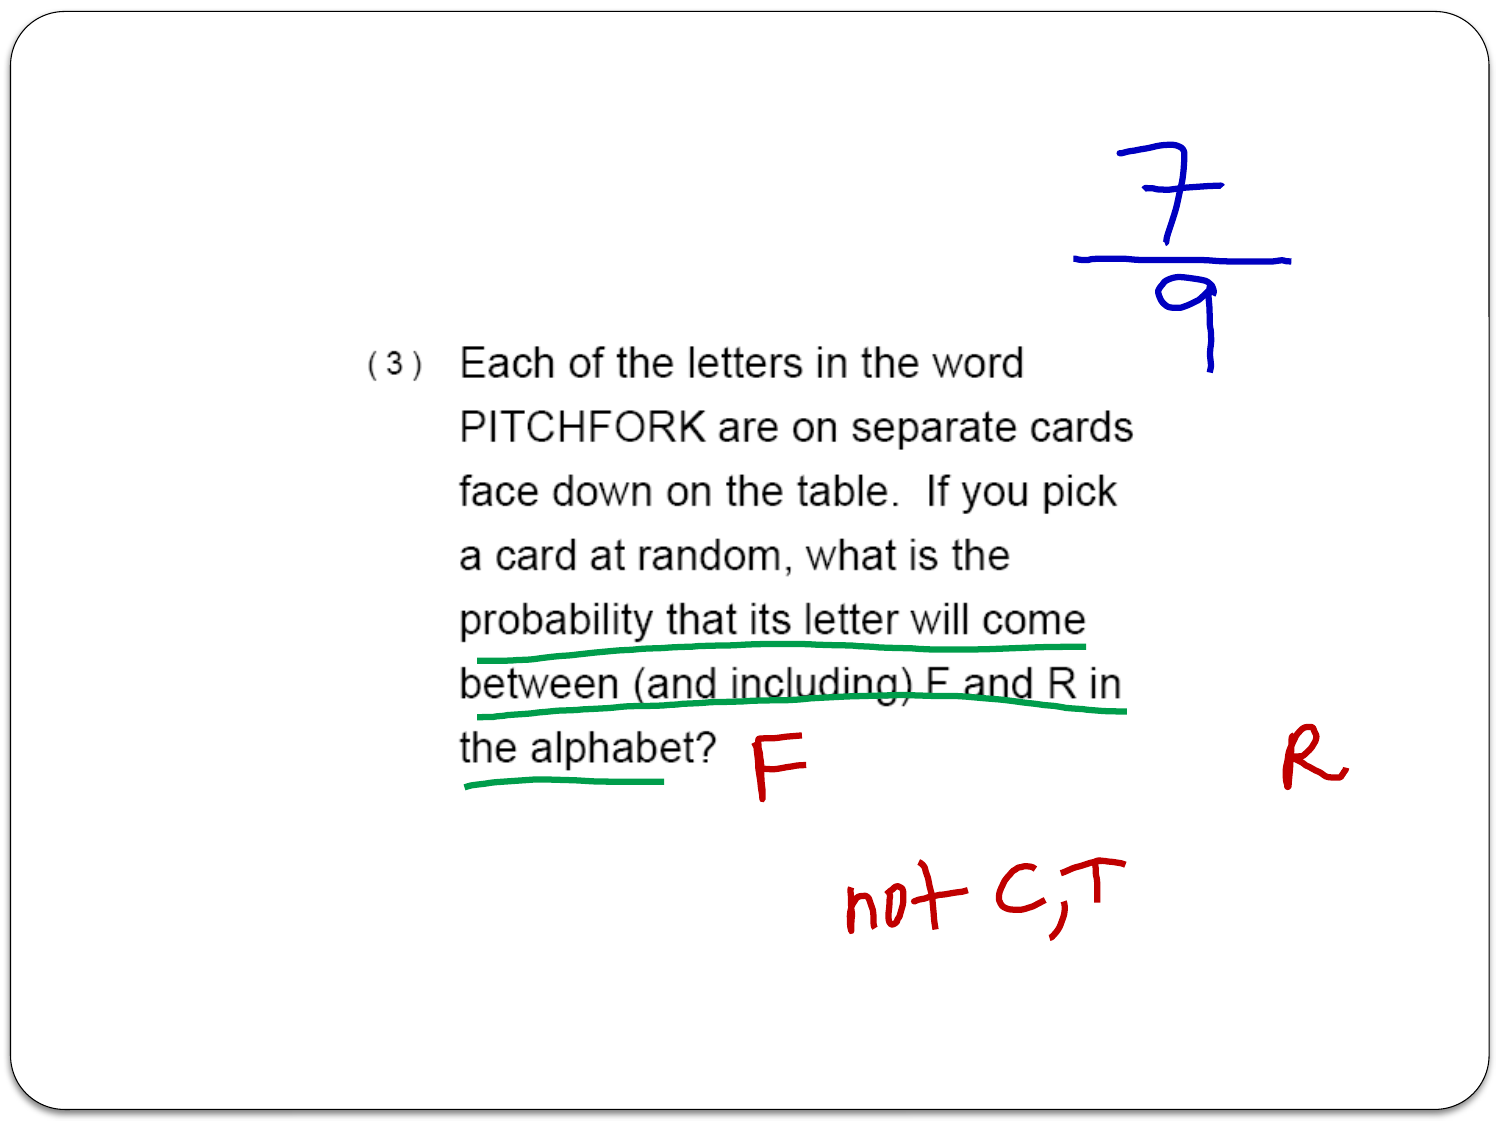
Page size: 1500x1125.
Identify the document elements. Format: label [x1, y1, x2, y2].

text_box [1093, 859, 1102, 903]
text_box [913, 889, 969, 903]
picture [352, 330, 1148, 794]
text_box [1284, 726, 1347, 788]
text_box [1049, 901, 1066, 939]
text_box [885, 885, 905, 926]
text_box [849, 887, 876, 932]
text_box [1060, 861, 1094, 874]
text_box [1118, 144, 1186, 244]
text_box [918, 861, 933, 896]
text_box [1143, 184, 1224, 191]
text_box [927, 898, 937, 930]
text_box [1157, 276, 1215, 373]
text_box [998, 865, 1046, 911]
text_box [1101, 860, 1126, 868]
text_box [1073, 257, 1292, 263]
